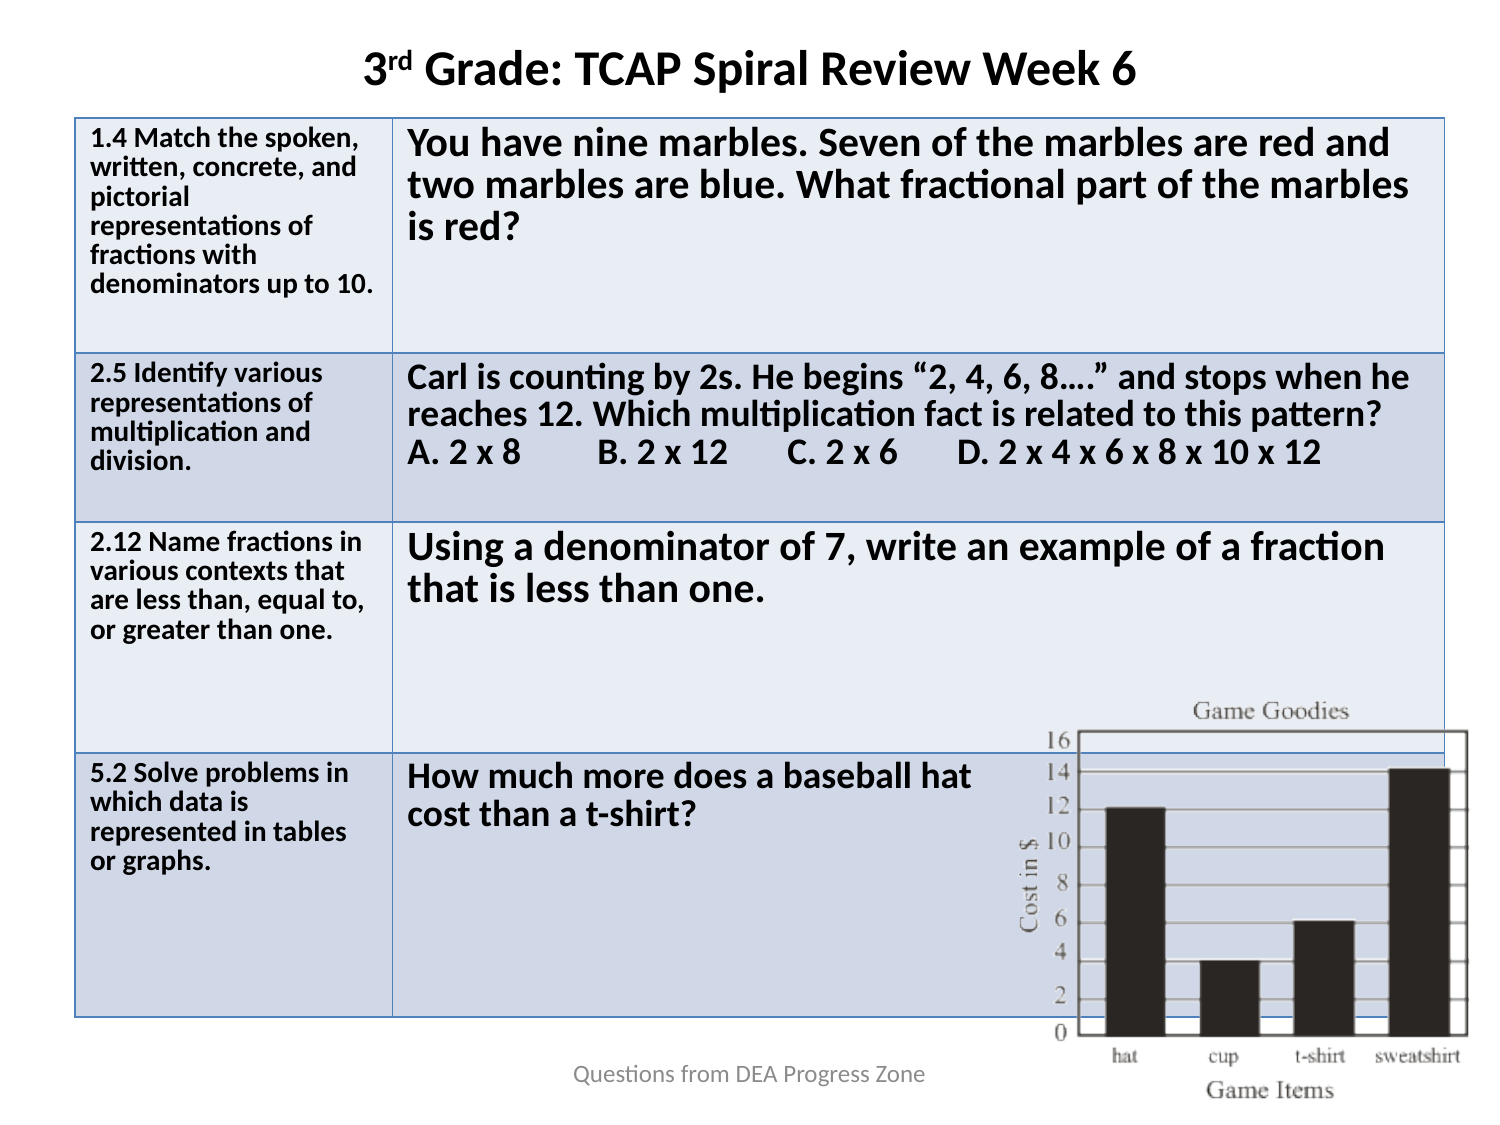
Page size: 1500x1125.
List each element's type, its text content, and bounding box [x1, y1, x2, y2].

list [660, 444, 1019, 764]
table_header You have nine marbles. Seven of the marbles are red and two marbles are blue. What fractional part of the marbles is red? [393, 119, 1444, 352]
table_cell Using a denominator of 7, write an example of a fraction that is less than one. [1023, 523, 1444, 698]
table_cell Carl is counting by 2s. He begins “2, 4, 6, 8….” and stops when he reaches 12. Which multiplication fact is related to this pattern? A. 2 x 8 B. 2 x 12 C. 2 x 6 D. 2 x 4 x 6 x 8 x 10 x 12 [393, 354, 1444, 521]
title 3rd Grade: TCAP Spiral Review Week 6 [74, 44, 1426, 86]
table_cell 2.12 Name fractions in various contexts that are less than, equal to, or greater than one. [76, 523, 392, 752]
footer Questions from DEA Progress Zone [512, 1042, 988, 1103]
picture [1018, 700, 1471, 1103]
table_cell Using a denominator of 7, write an example of a fraction that is less than one. [393, 523, 655, 752]
table_header 1.4 Match the spoken, written, concrete, and pictorial representations of fractions with denominators up to 10. [76, 119, 392, 352]
table_cell 5.2 Solve problems in which data is represented in tables or graphs. [76, 754, 392, 1016]
table_cell How much more does a baseball hat cost than a t-shirt? [393, 754, 1013, 1016]
table_cell 2.5 Identify various representations of multiplication and division. [76, 354, 392, 521]
